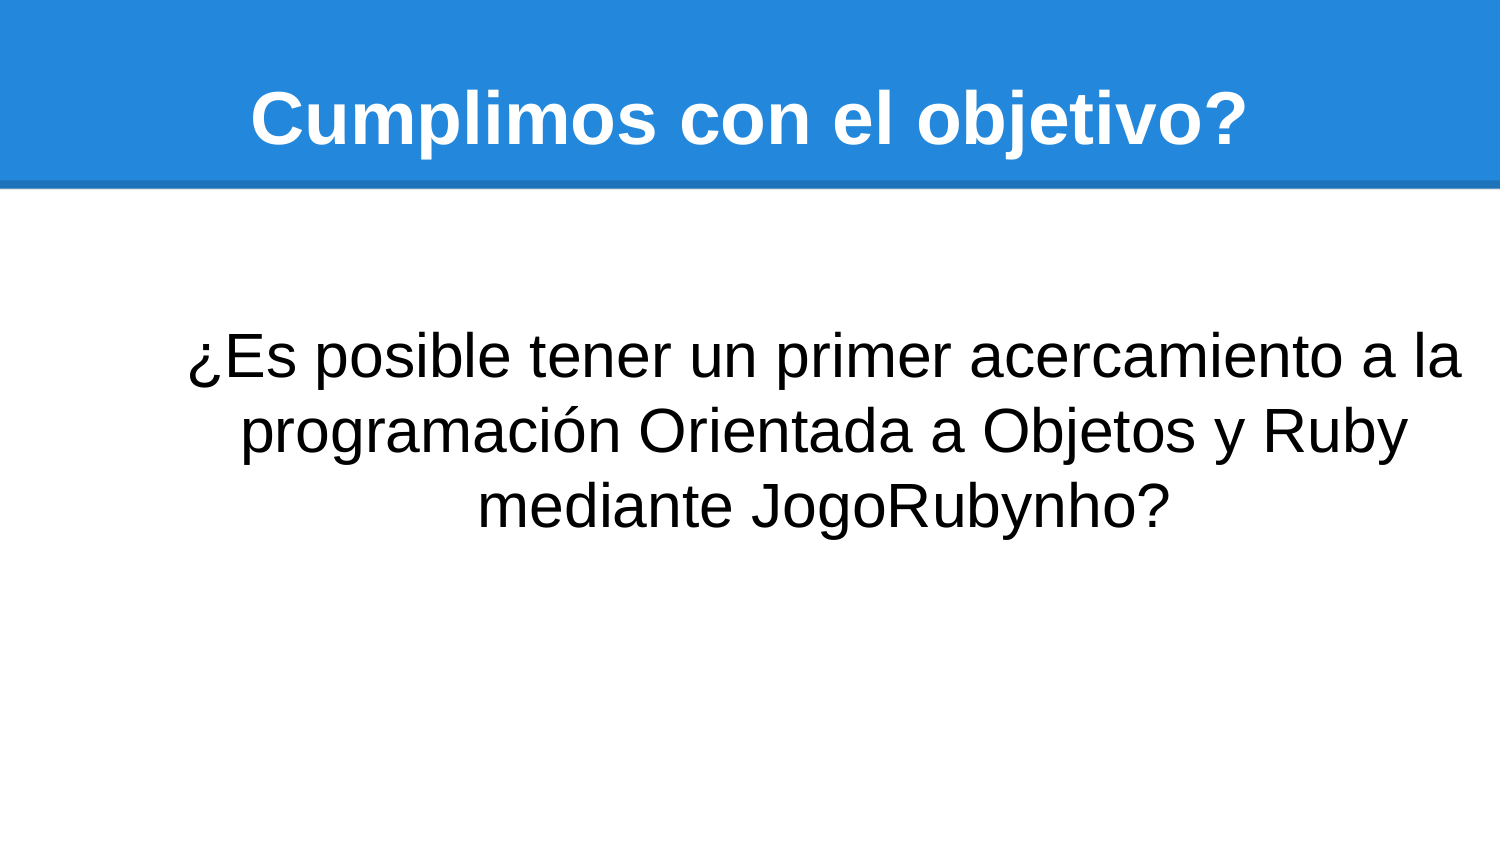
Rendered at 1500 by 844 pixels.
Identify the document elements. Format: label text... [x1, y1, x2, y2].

list ¿Es posible tener un primer acercamiento a la programación Orientada a Objetos y Ruby mediante JogoRubynho? [150, 300, 1500, 650]
title Cumplimos con el objetivo? [75, 33, 1425, 175]
